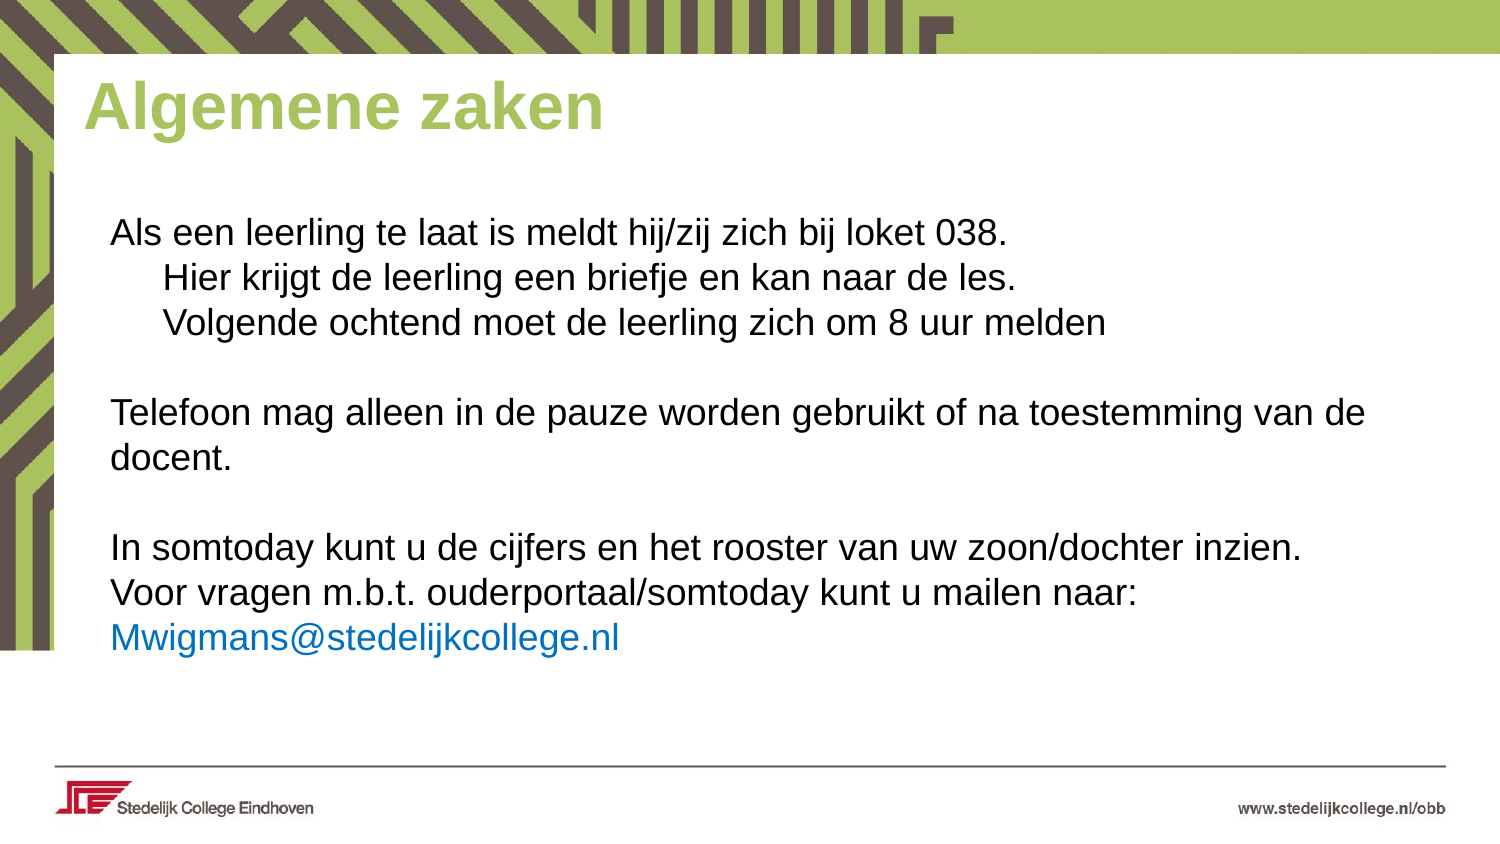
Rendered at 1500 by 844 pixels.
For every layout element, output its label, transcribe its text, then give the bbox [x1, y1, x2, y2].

text_box Als een leerling te laat is meldt hij/zij zich bij loket 038. Hier krijgt de leerling een briefje en kan naar de les. Volgende ochtend moet de leerling zich om 8 uur melden Telefoon mag alleen in de pauze worden gebruikt of na toestemming van de docent. In somtoday kunt u de cijfers en het rooster van uw zoon/dochter inzien. Voor vragen m.b.t. ouderportaal/somtoday kunt u mailen naar: Mwigmans@stedelijkcollege.nl [95, 147, 1417, 759]
picture [0, 0, 1500, 844]
list Algemene zaken [68, 70, 1474, 189]
